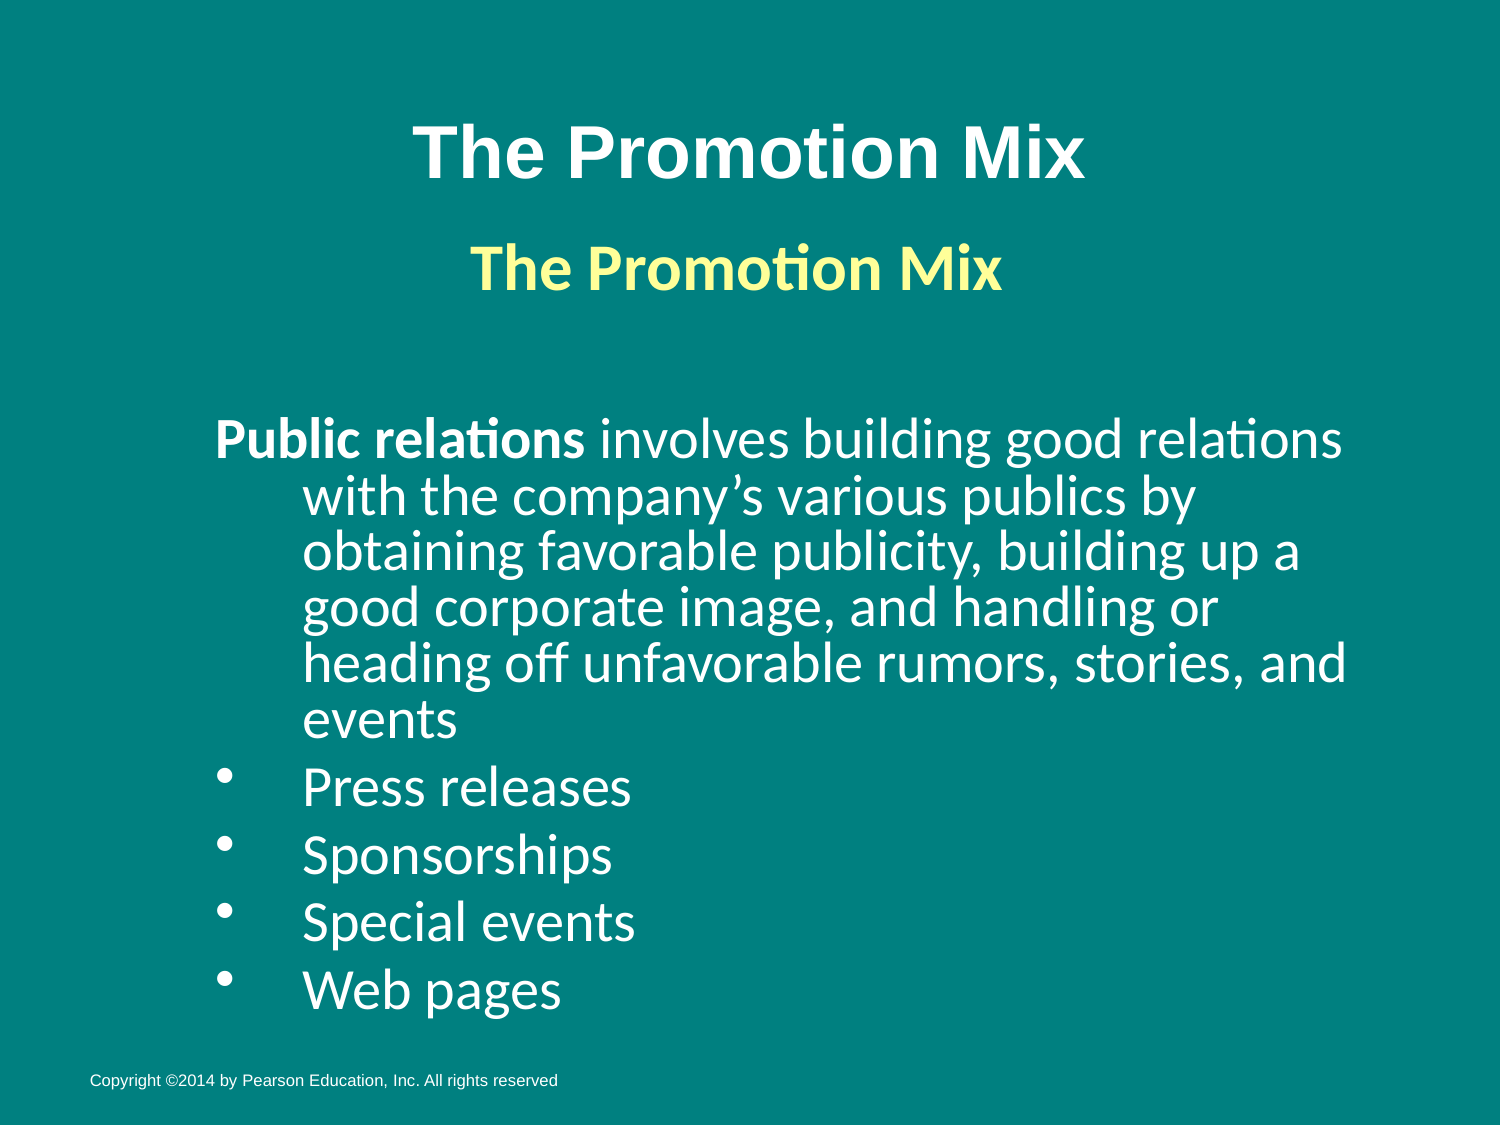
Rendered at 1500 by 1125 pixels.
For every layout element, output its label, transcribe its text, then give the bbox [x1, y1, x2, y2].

list The Promotion Mix [149, 237, 1326, 301]
text_box Copyright ©2014 by Pearson Education, Inc. All rights reserved [74, 1062, 825, 1098]
list Public relations involves building good relations with the company’s various publics by obtaining favorable publicity, building up a good corporate image, and handling or heading off unfavorable rumors, stories, and events Press releases Sponsorships Special events Web pages [199, 324, 1388, 1001]
title The Promotion Mix [112, 62, 1388, 251]
